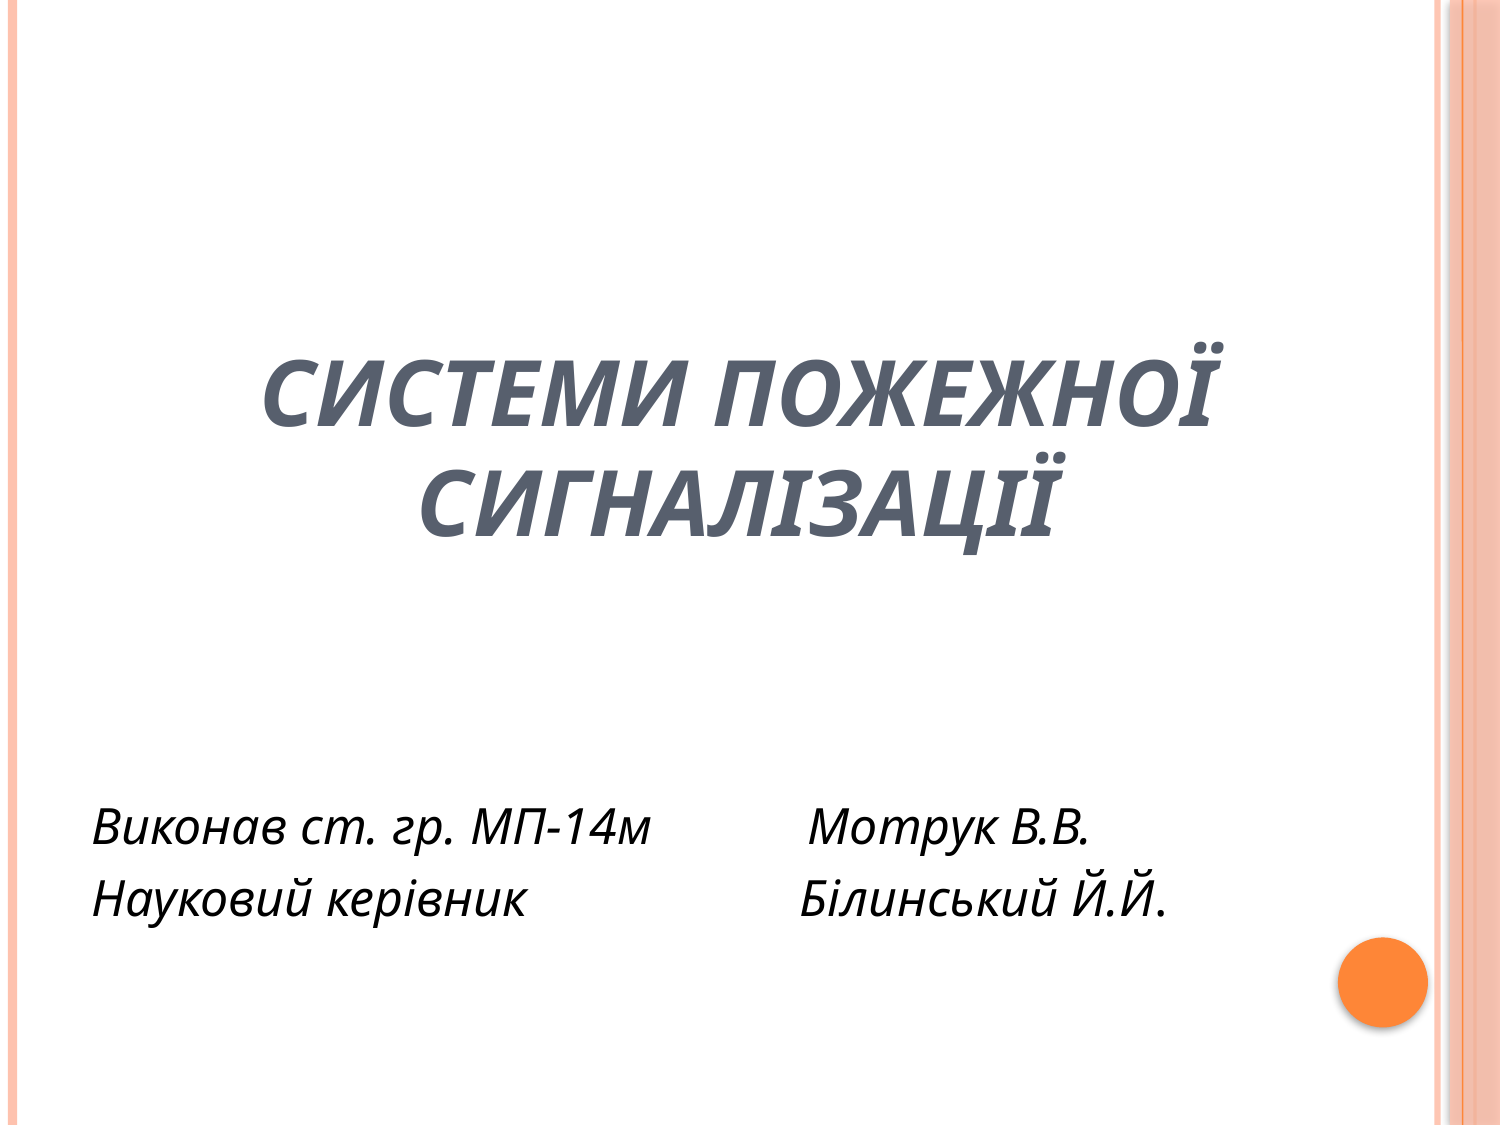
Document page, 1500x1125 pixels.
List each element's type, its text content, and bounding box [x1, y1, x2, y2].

list Виконав ст. гр. МП-14м Мотрук В.В. Науковий керівник Білинський Й.Й. [76, 786, 1302, 965]
title Системи пожежної сигналізації [112, 302, 1365, 563]
